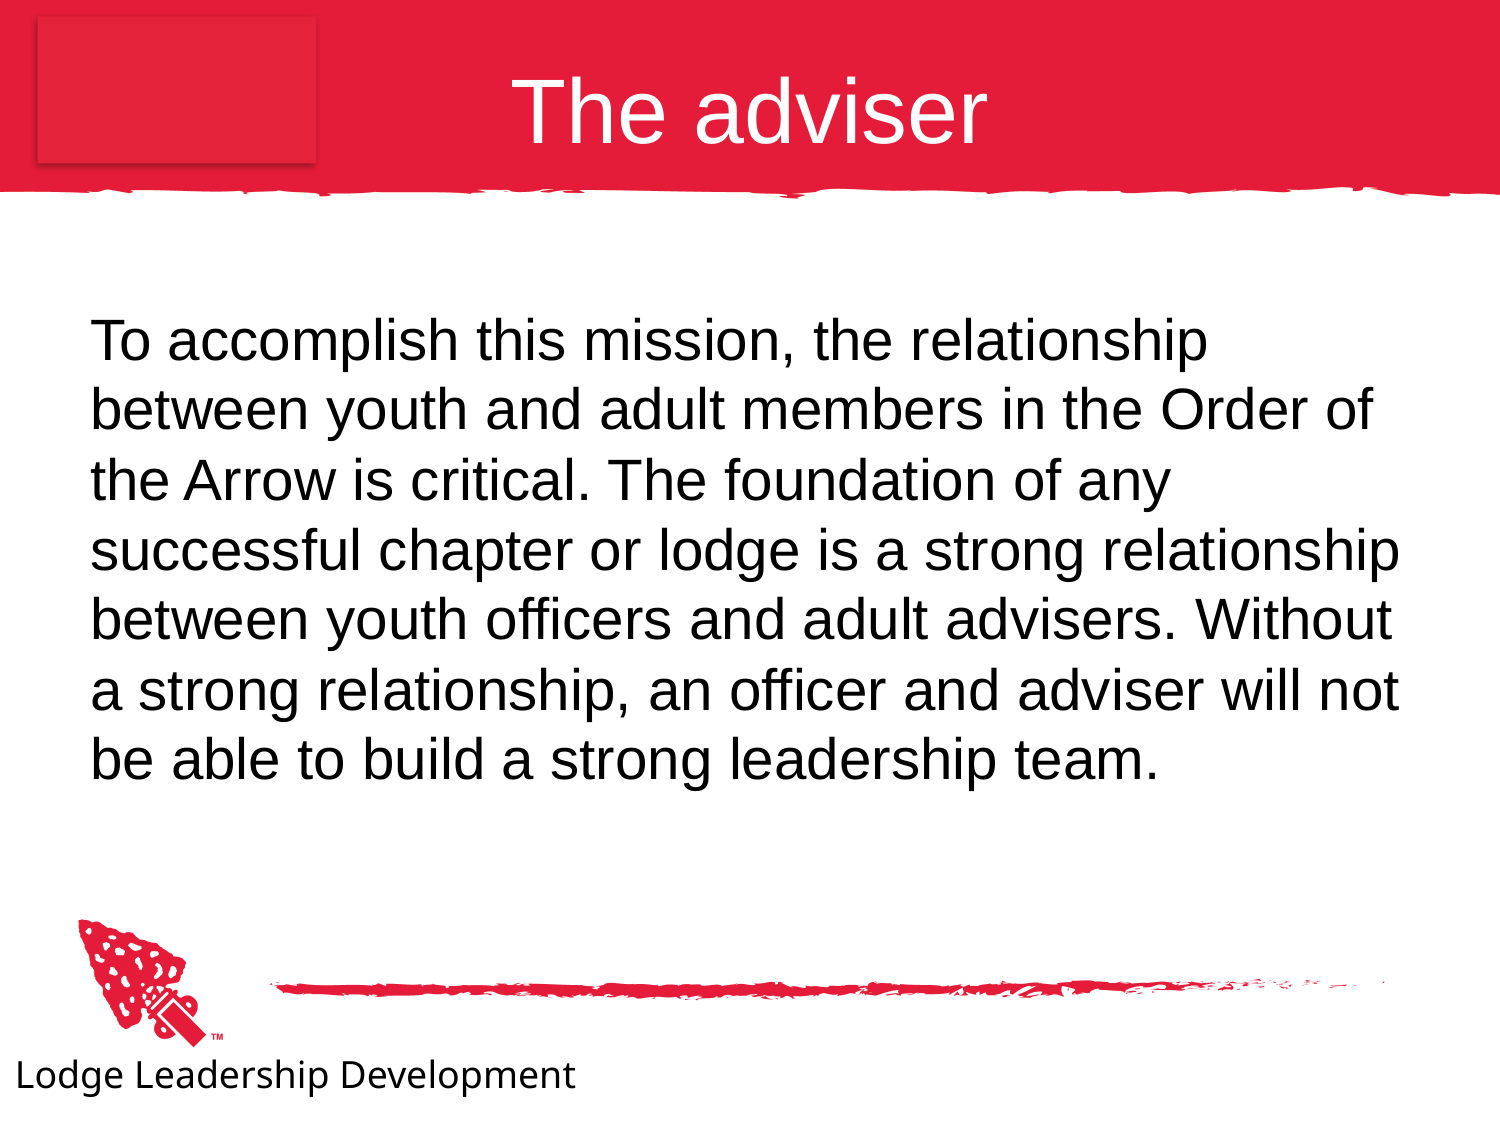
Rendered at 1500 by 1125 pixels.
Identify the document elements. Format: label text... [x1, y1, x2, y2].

picture [0, 0, 1500, 1043]
list To accomplish this mission, the relationship between youth and adult members in the Order of the Arrow is critical. The foundation of any successful chapter or lodge is a strong relationship between youth officers and adult advisers. Without a strong relationship, an officer and adviser will not be able to build a strong leadership team. [75, 294, 1425, 887]
text_box Lodge Leadership Development [0, 1043, 1500, 1125]
title The adviser [75, 45, 1425, 168]
